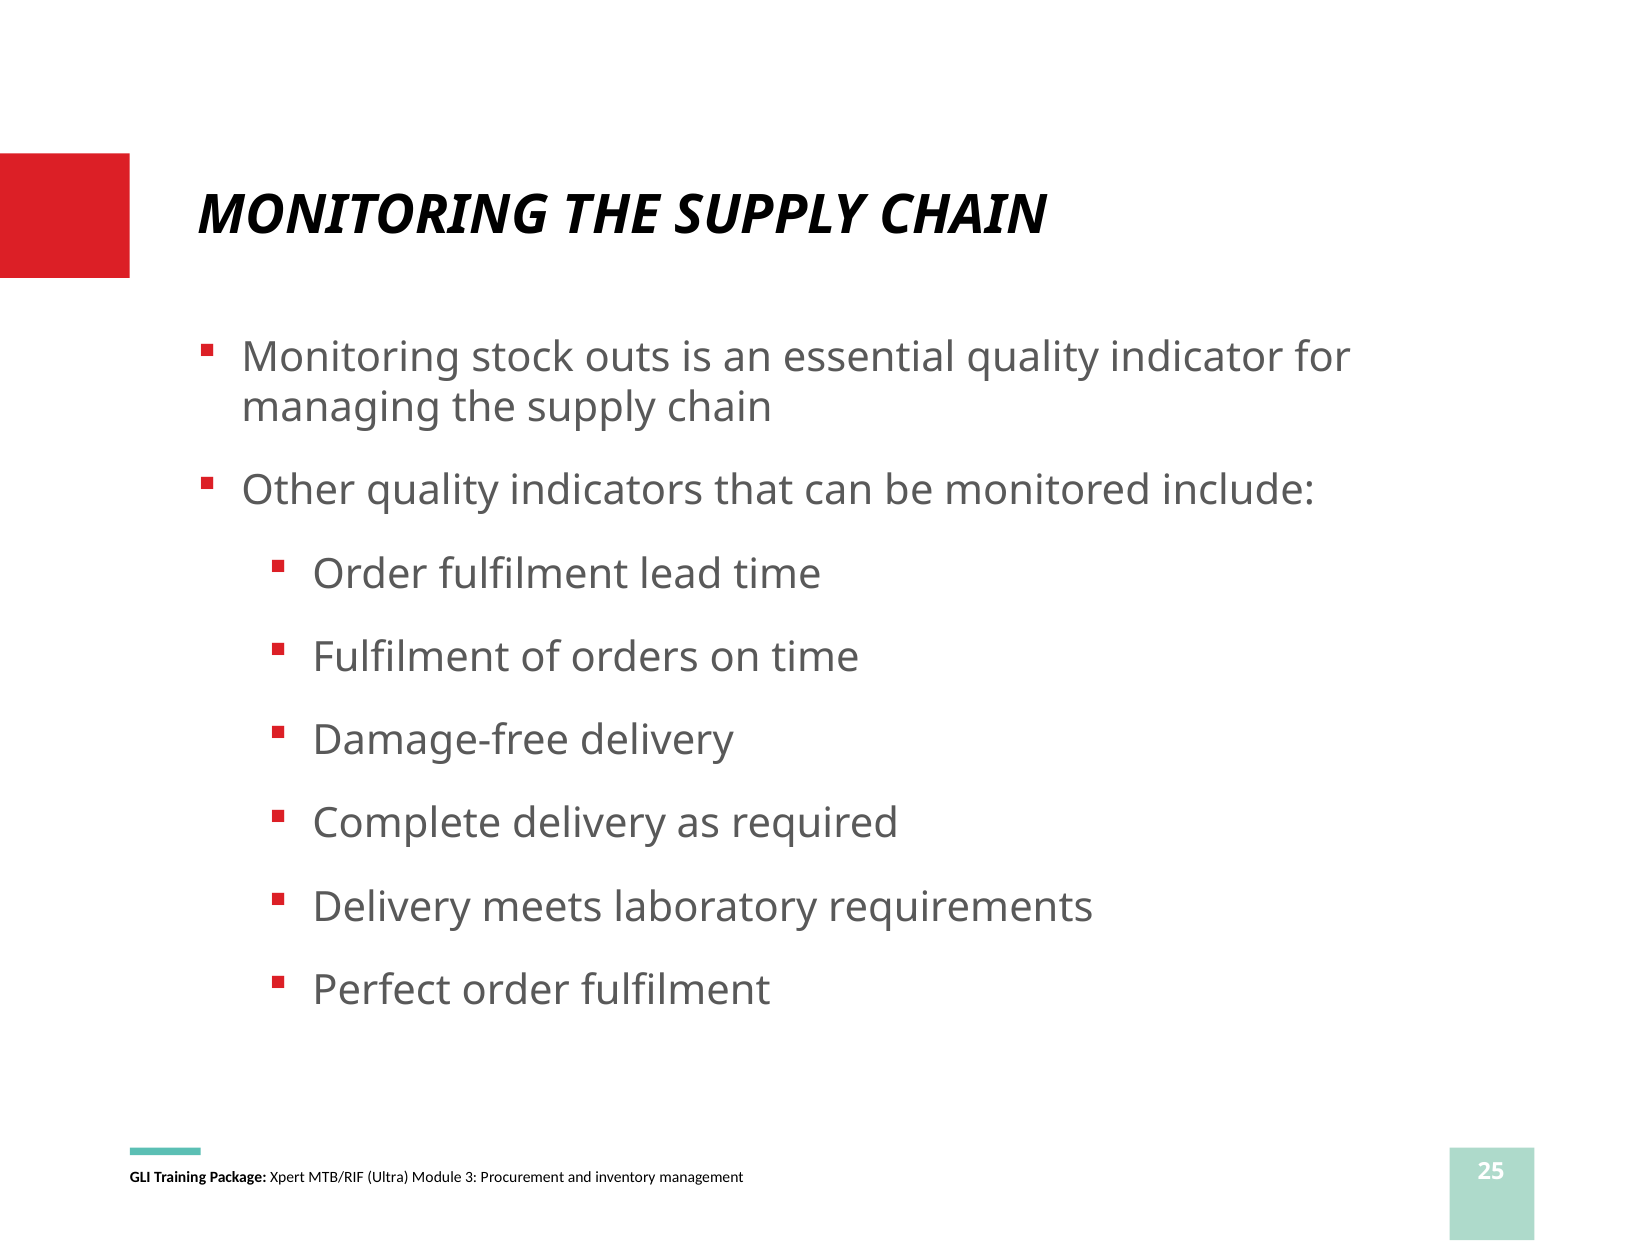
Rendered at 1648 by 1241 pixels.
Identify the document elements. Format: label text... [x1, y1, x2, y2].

list Monitoring stock outs is an essential quality indicator for managing the supply chain Other quality indicators that can be monitored include: Order fulfilment lead time Fulfilment of orders on time Damage-free delivery Complete delivery as required Delivery meets laboratory requirements Perfect order fulfilment [197, 330, 1450, 1087]
title MONITORING THE SUPPLY CHAIN [197, 153, 1450, 278]
